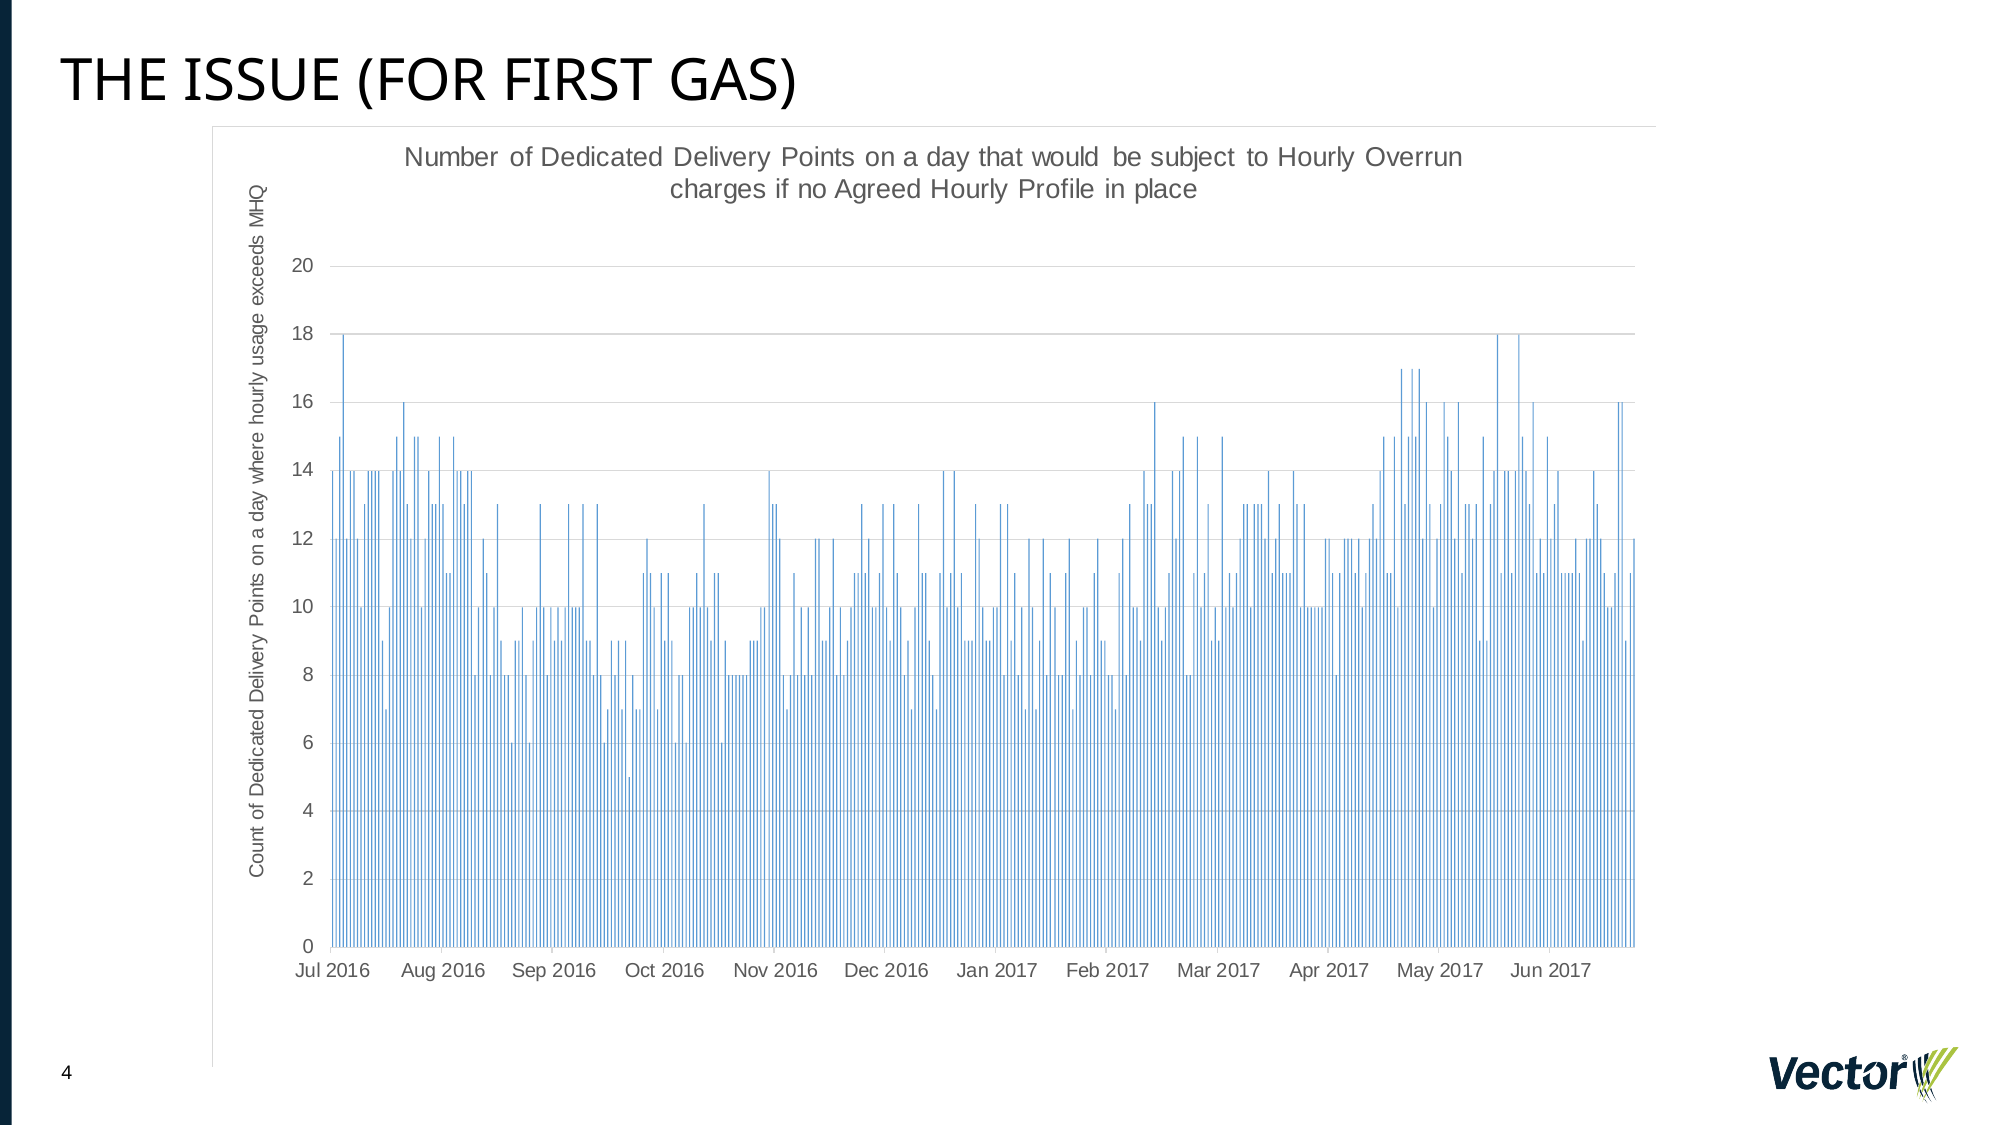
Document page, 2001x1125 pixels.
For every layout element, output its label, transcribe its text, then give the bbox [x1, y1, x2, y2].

list The issue (FOR FIRST GAS) [60, 42, 1966, 126]
picture [1742, 1035, 1966, 1116]
picture [212, 125, 1656, 1067]
